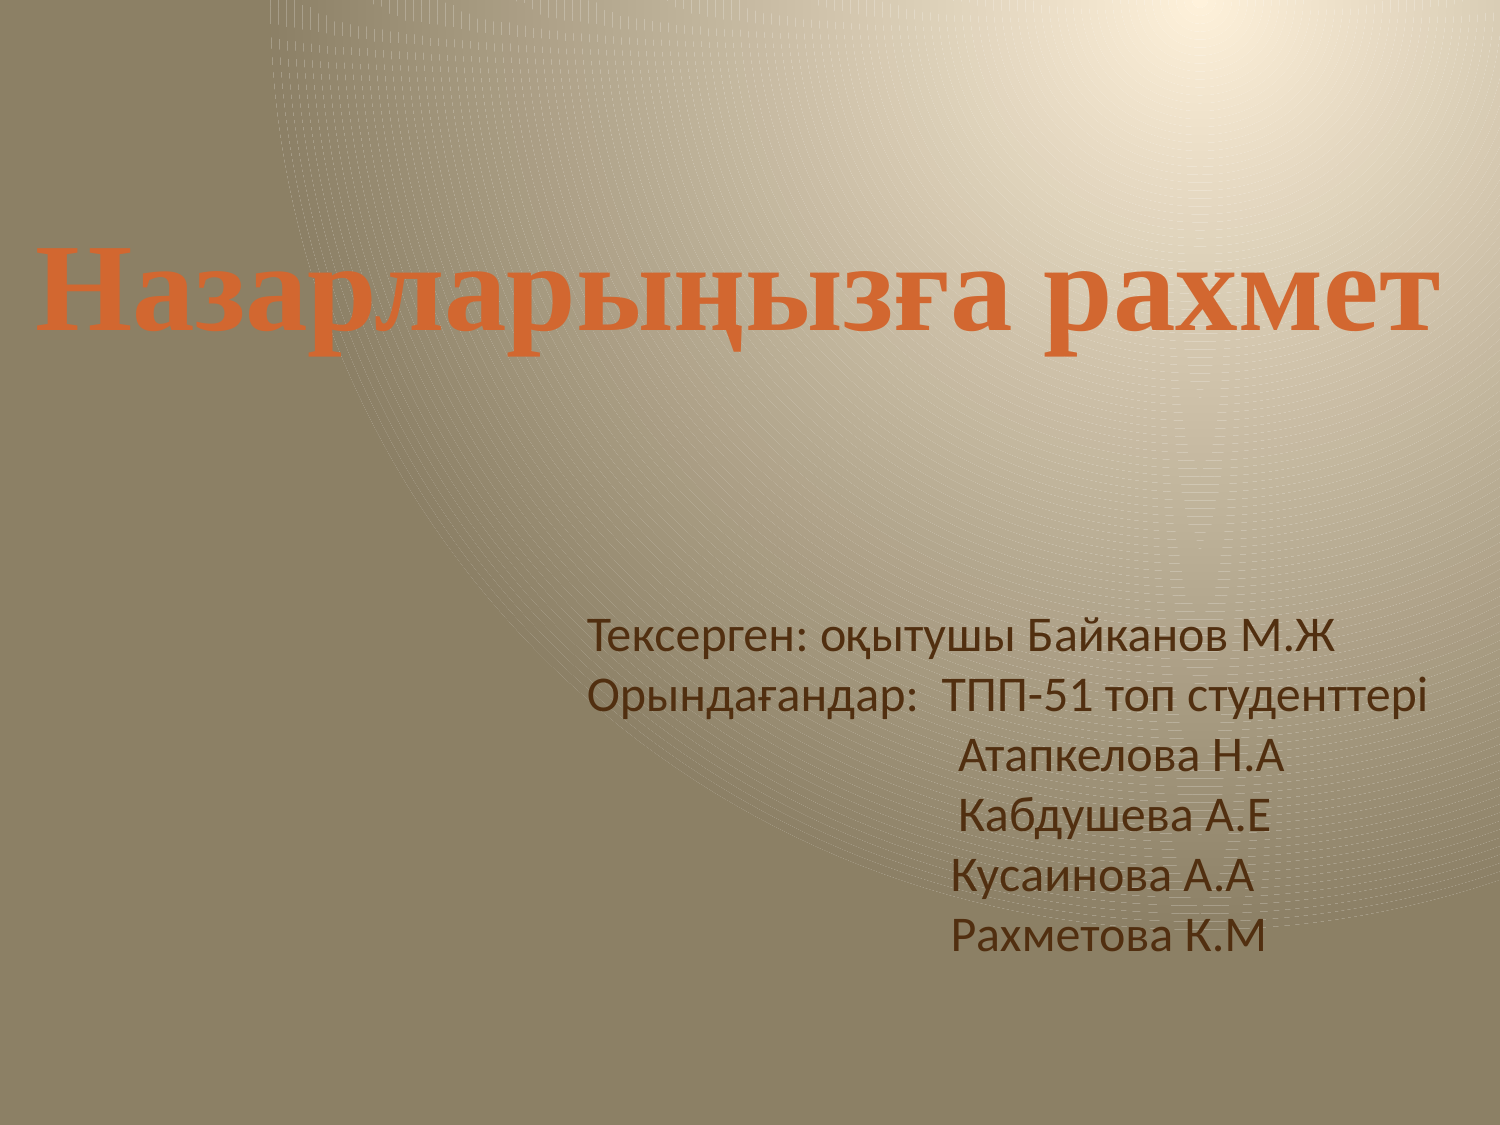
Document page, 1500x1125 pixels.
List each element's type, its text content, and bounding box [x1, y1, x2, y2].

text_box Тексерген: оқытушы Байканов М.Ж Орындағандар: ТПП-51 топ студенттері Атапкелова Н.А Кабдушева А.Е Кусаинова А.А Рахметова К.М [234, 534, 1500, 970]
title Назарларыңызға рахмет [0, 152, 1500, 364]
